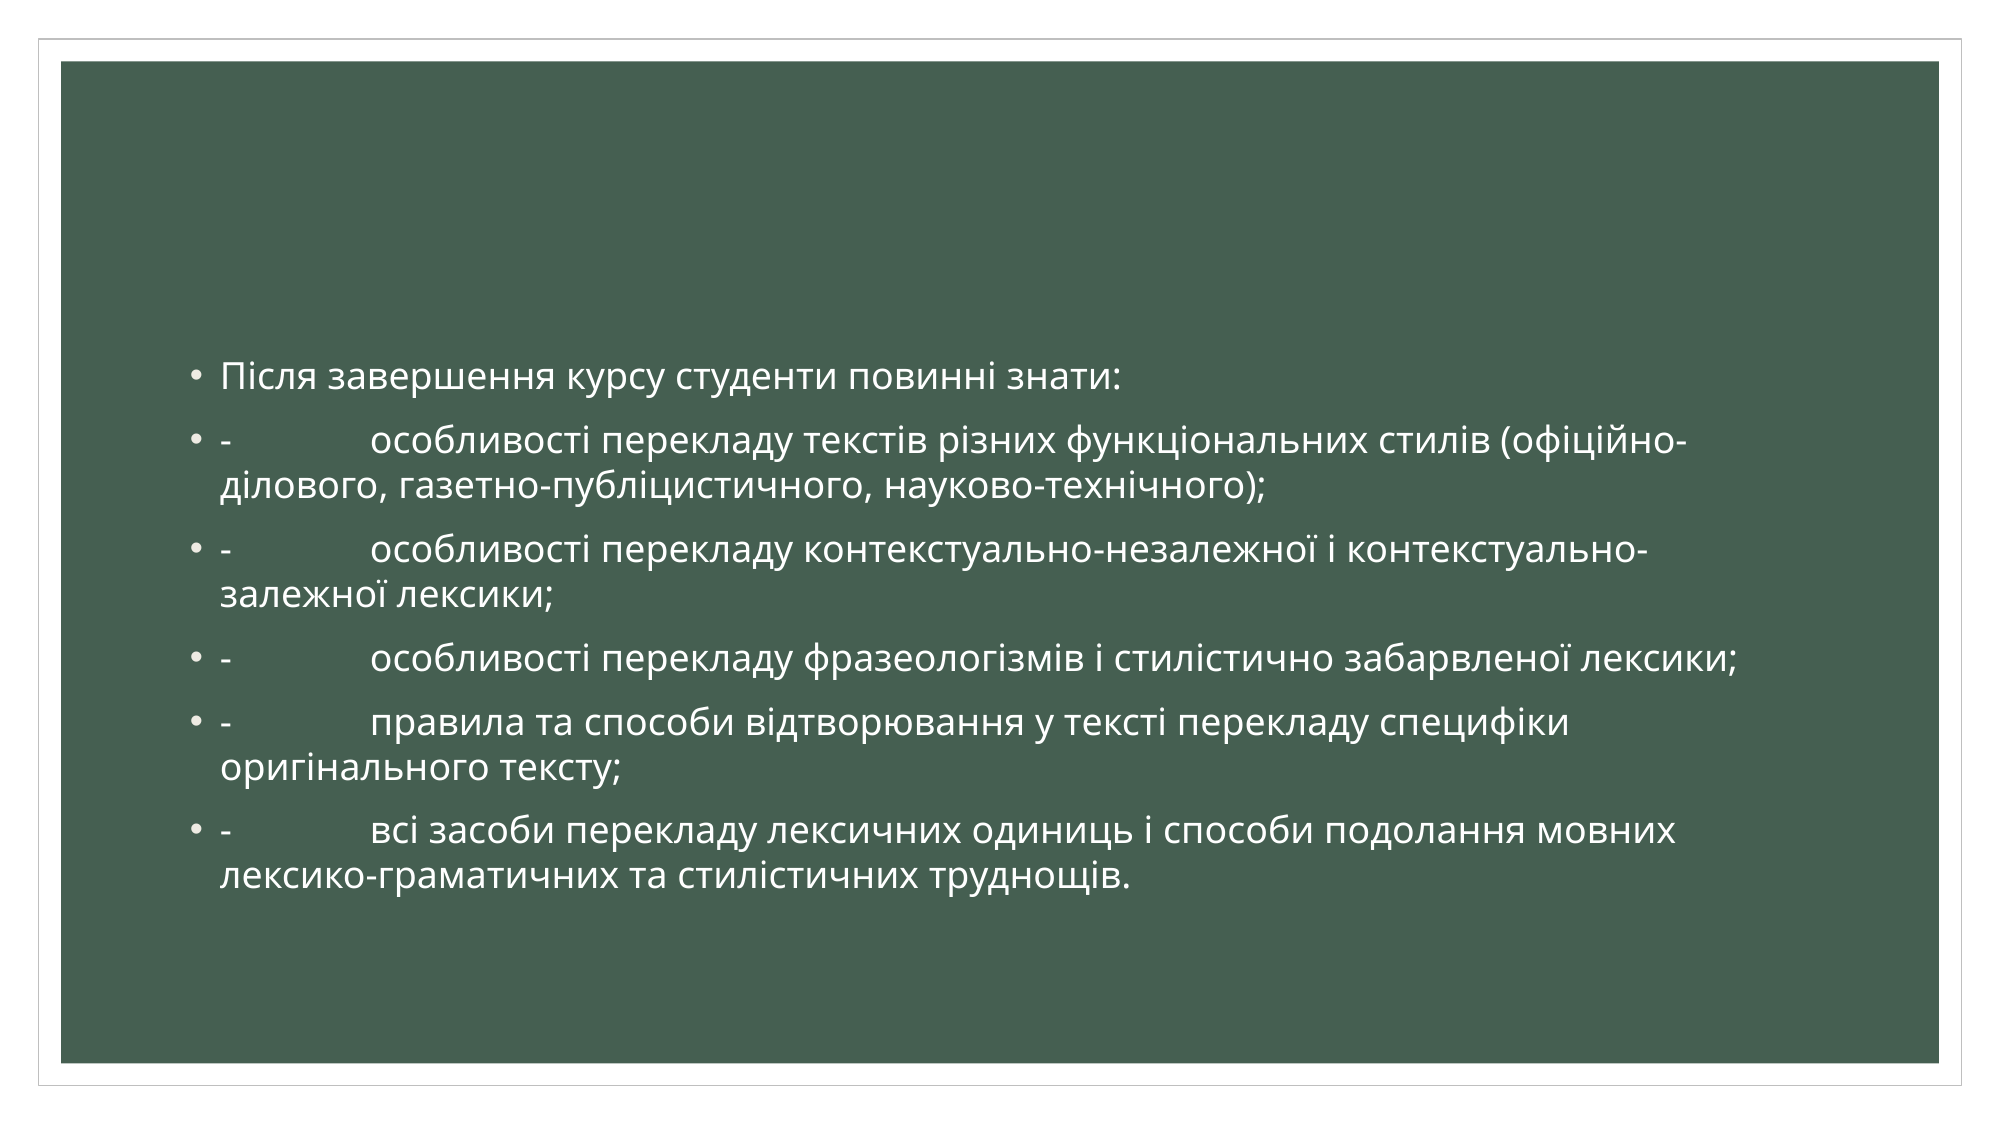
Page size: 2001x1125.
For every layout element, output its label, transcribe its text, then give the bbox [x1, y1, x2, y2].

list Після завершення курсу студенти повинні знати: - особливості перекладу текстів різних функціональних стилів (офіційно-ділового, газетно-публіцистичного, науково-технічного); - особливості перекладу контекстуально-незалежної і контекстуально-залежної лексики; - особливості перекладу фразеологізмів і стилістично забарвленої лексики; - правила та способи відтворювання у тексті перекладу специфіки оригінального тексту; - всі засоби перекладу лексичних одиниць і способи подолання мовних лексико-граматичних та стилістичних труднощів. [174, 345, 1825, 990]
